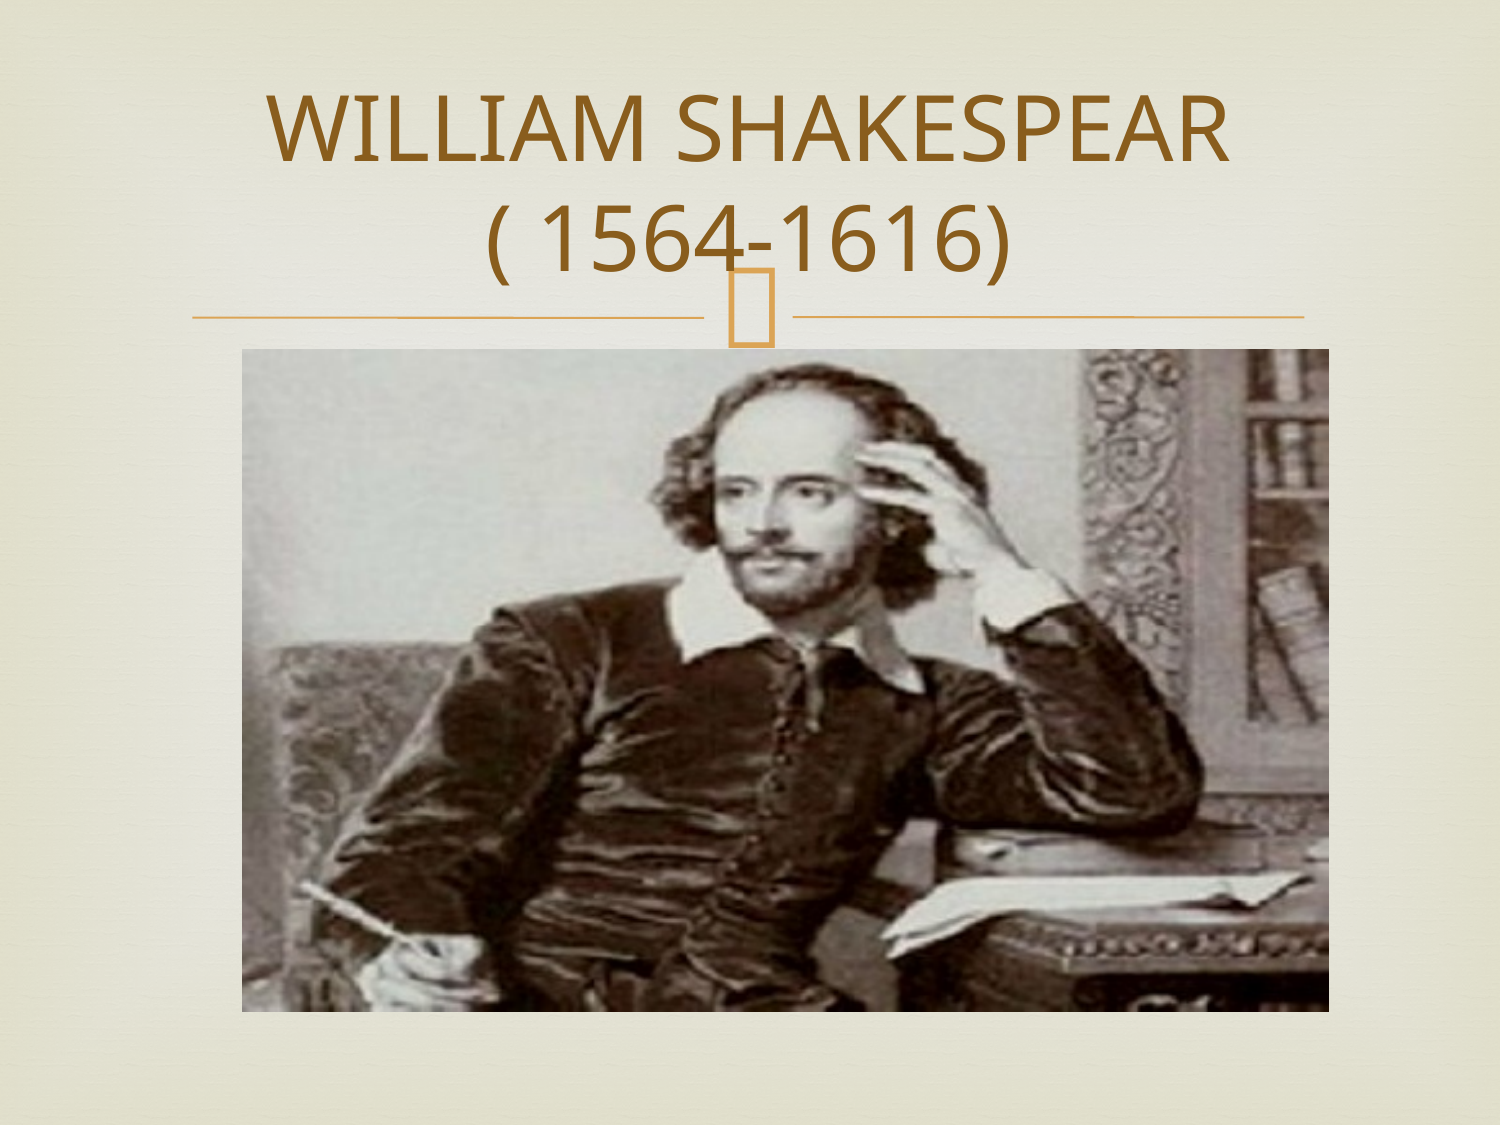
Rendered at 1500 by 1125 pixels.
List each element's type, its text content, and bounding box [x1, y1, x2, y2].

title WILLIAM SHAKESPEAR ( 1564-1616) [112, 93, 1386, 267]
picture [241, 349, 1330, 1012]
